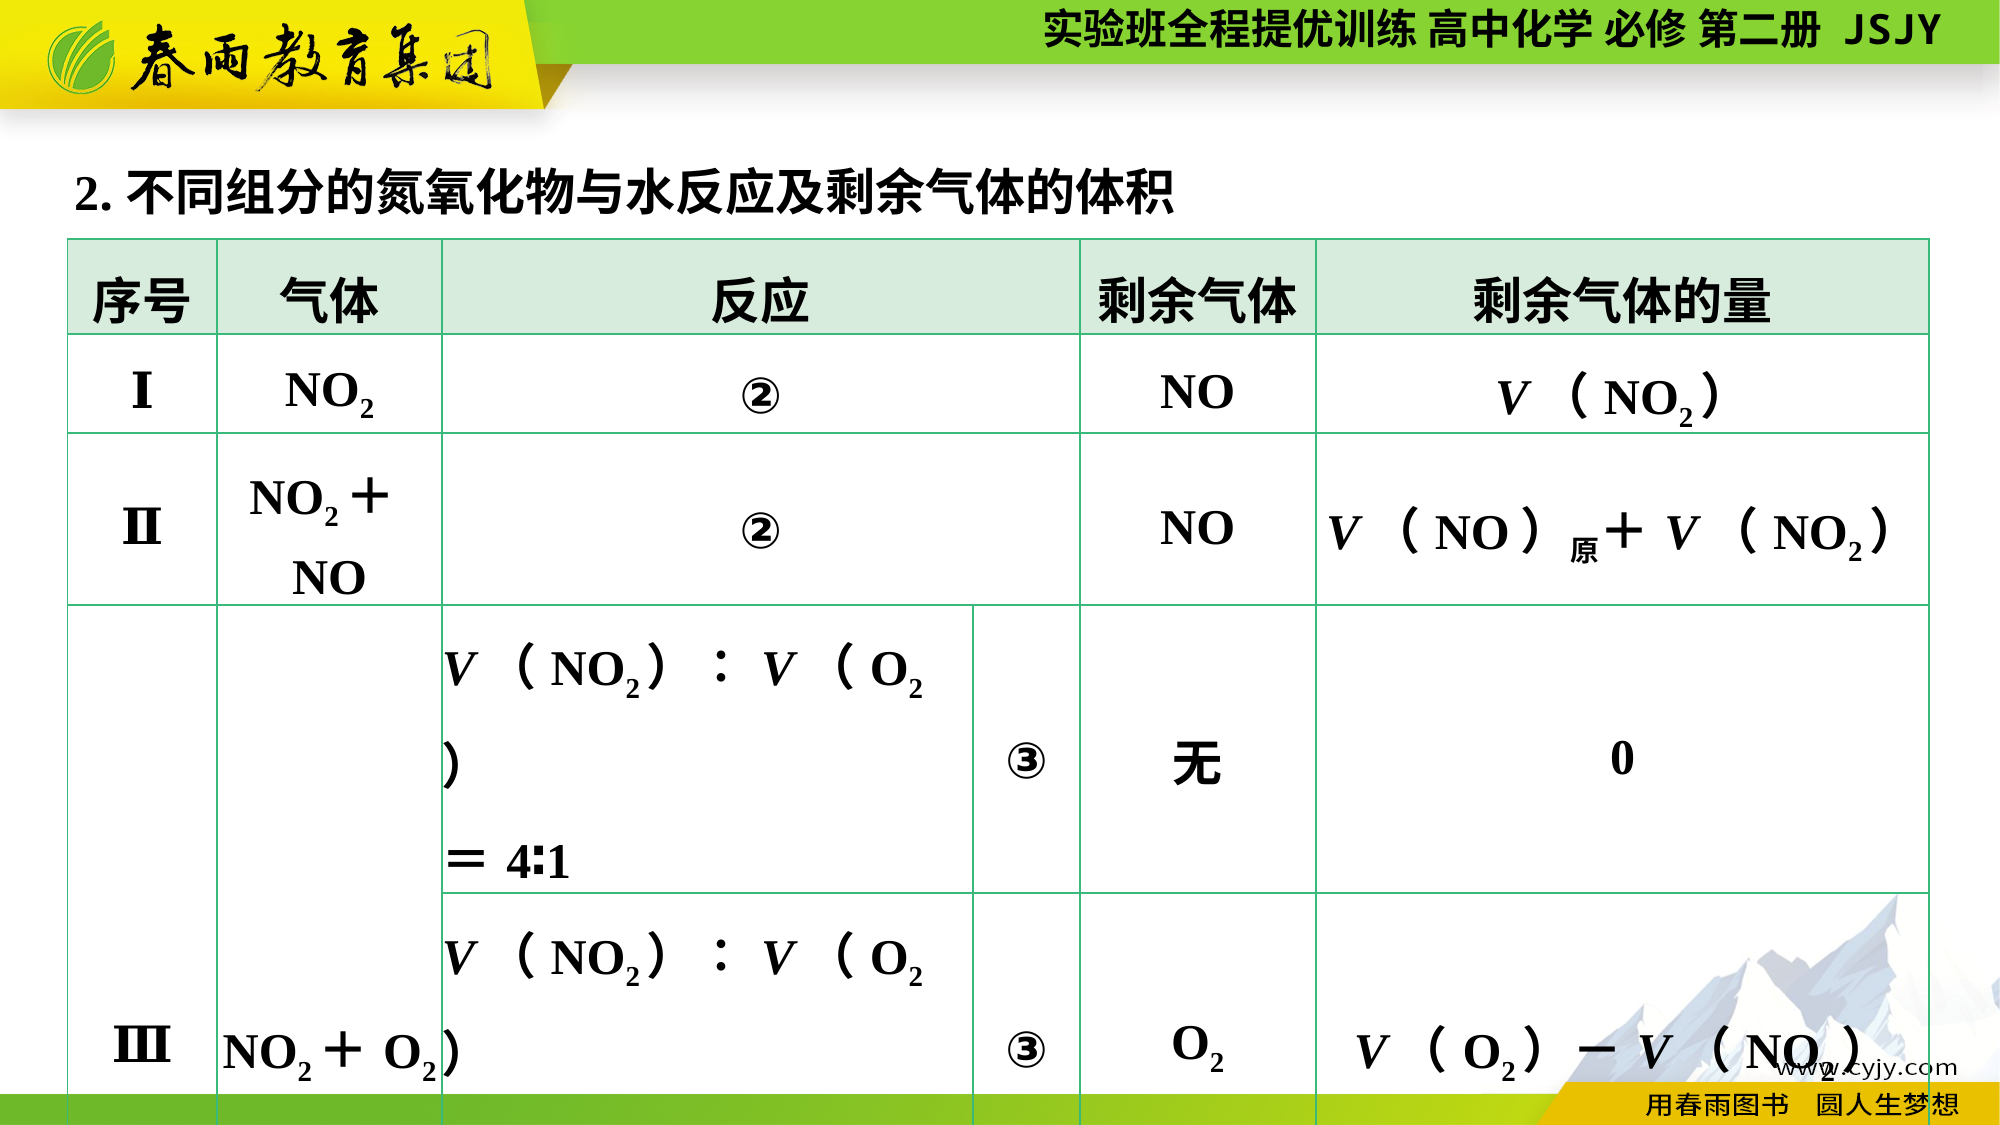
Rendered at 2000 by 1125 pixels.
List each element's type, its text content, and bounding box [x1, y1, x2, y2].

picture [1081, 894, 1315, 1125]
picture [443, 894, 972, 1125]
list 2.不同组分的氮氧化物与水反应及剩余气体的体积 [59, 122, 1944, 217]
picture [1317, 606, 1928, 892]
picture [443, 434, 1079, 604]
picture [68, 606, 216, 1125]
picture [1317, 894, 1928, 1125]
picture [974, 894, 1079, 1125]
picture [1081, 335, 1315, 432]
picture [68, 335, 216, 432]
picture [218, 606, 441, 1125]
picture [218, 434, 441, 604]
picture [1081, 434, 1315, 604]
picture [974, 606, 1079, 892]
picture [68, 434, 216, 604]
picture [1317, 434, 1928, 604]
picture [443, 606, 972, 892]
picture [1317, 335, 1928, 432]
picture [0, 0, 2000, 1125]
picture [218, 335, 441, 432]
picture [1081, 606, 1315, 892]
picture [443, 335, 1079, 432]
